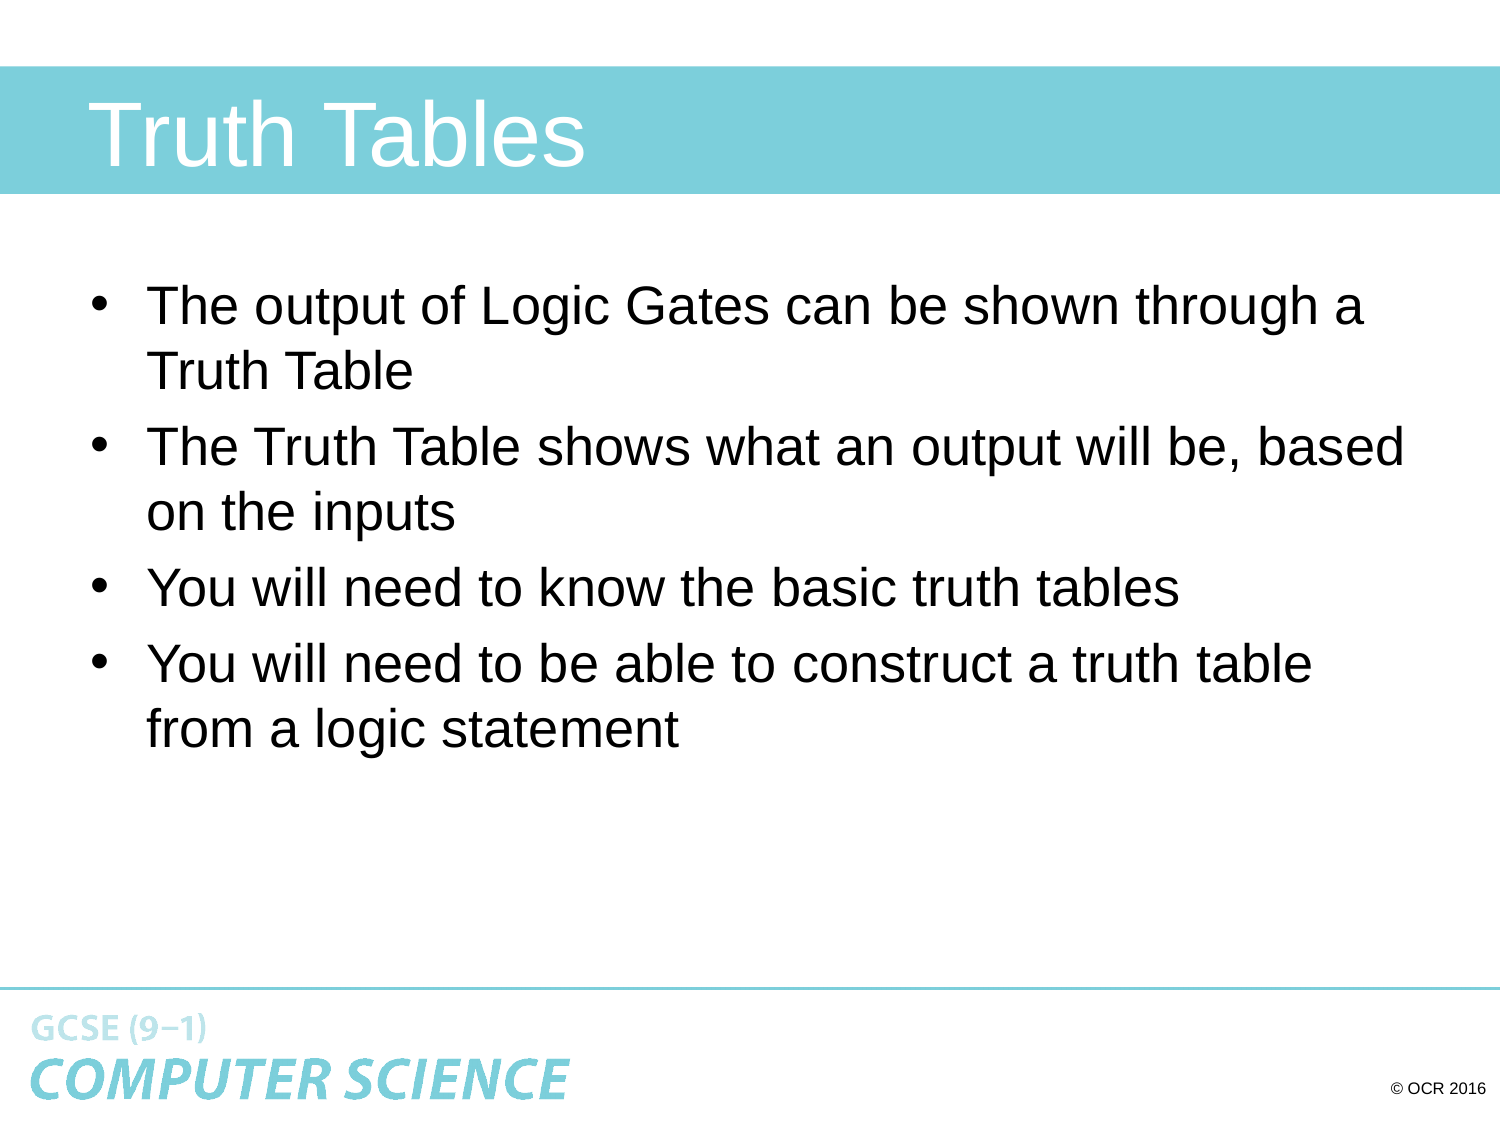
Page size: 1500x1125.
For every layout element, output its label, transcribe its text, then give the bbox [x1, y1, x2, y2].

list The output of Logic Gates can be shown through a Truth Table The Truth Table shows what an output will be, based on the inputs You will need to know the basic truth tables You will need to be able to construct a truth table from a logic statement [75, 262, 1425, 965]
picture [0, 987, 1500, 1124]
title Truth Tables [0, 66, 1500, 194]
